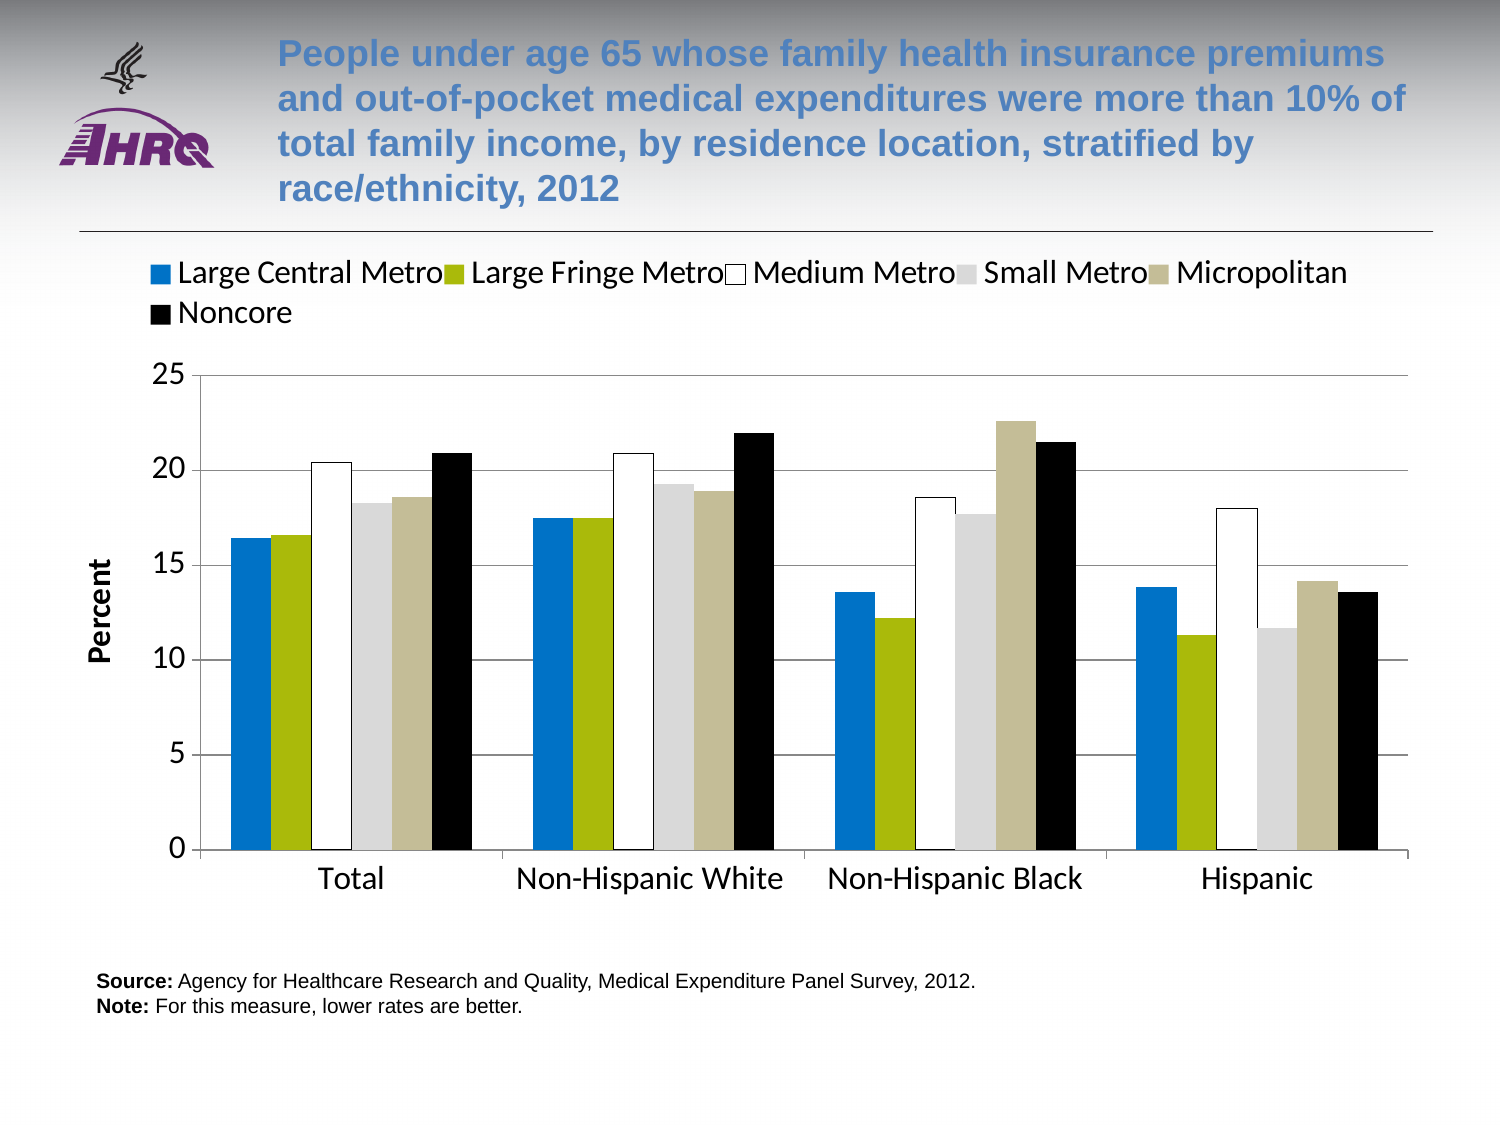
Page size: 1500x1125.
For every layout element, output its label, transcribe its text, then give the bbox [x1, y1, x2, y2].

title People under age 65 whose family health insurance premiums and out-of-pocket medical expenditures were more than 10% of total family income, by residence location, stratified by race/ethnicity, 2012 [262, 24, 1425, 213]
chart [74, 239, 1426, 916]
text_box Source: Agency for Healthcare Research and Quality, Medical Expenditure Panel Survey, 2012. Note: For this measure, lower rates are better. [81, 959, 992, 1025]
picture [0, 0, 1500, 1125]
